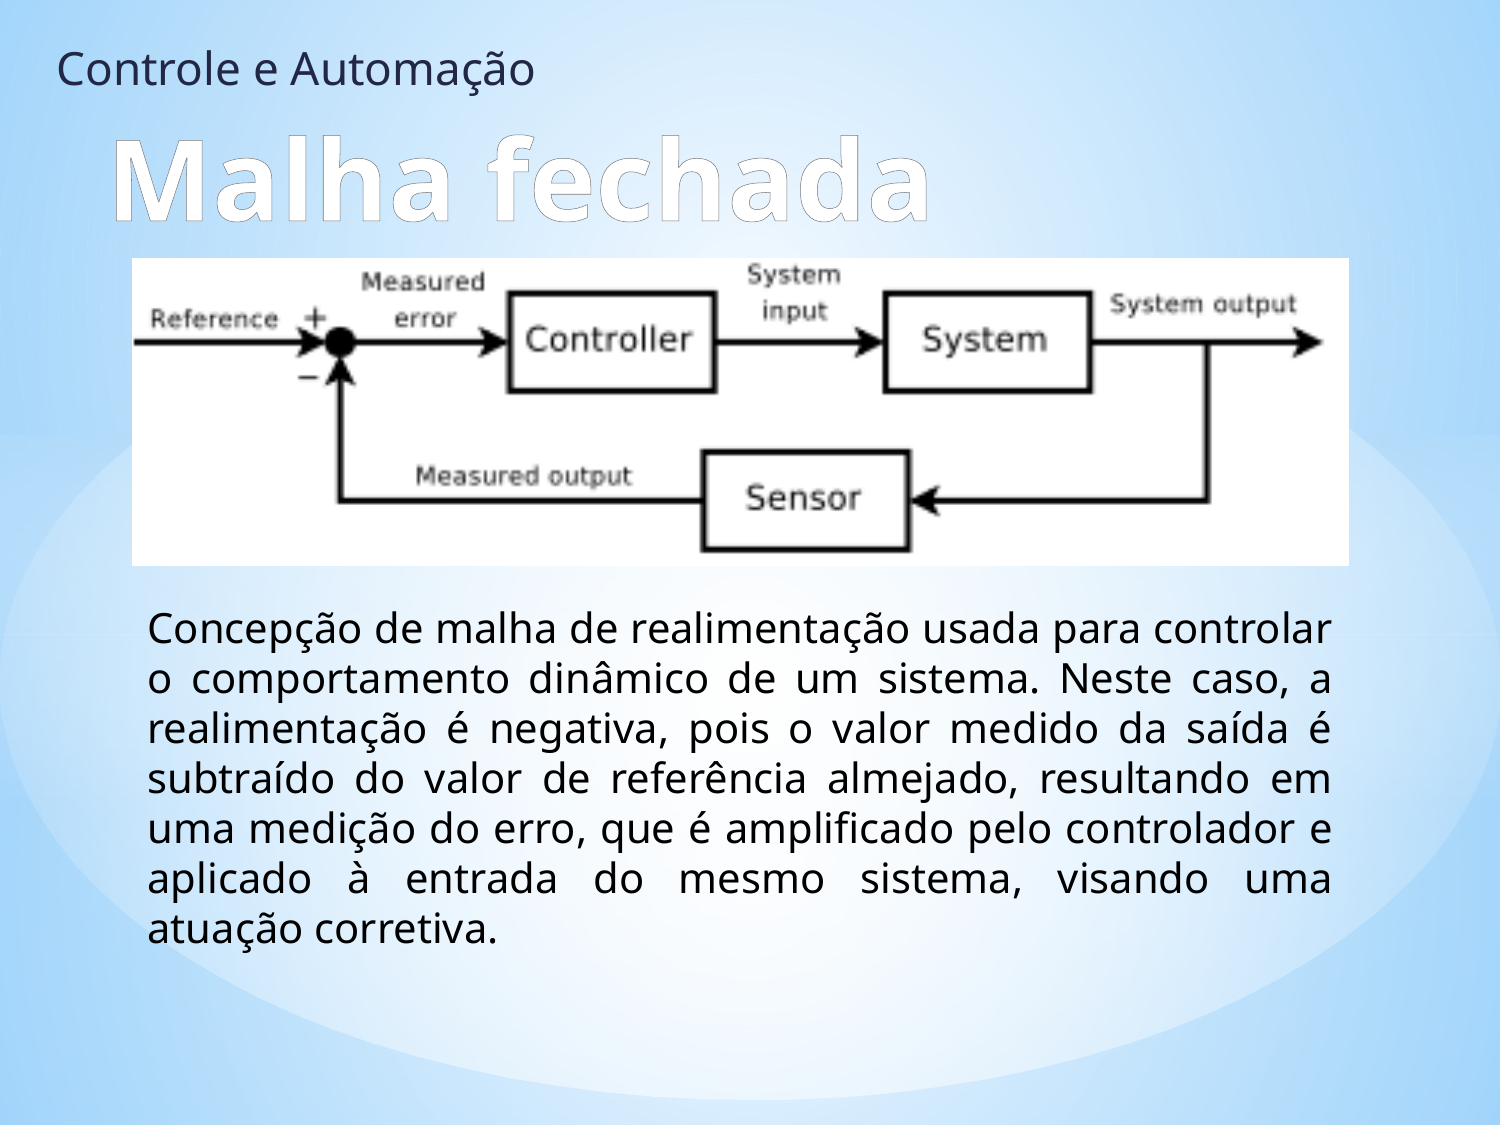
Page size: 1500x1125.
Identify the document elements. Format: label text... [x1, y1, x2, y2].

text_box Malha fechada [91, 100, 950, 251]
subtitle Controle e Automação [41, 31, 967, 177]
picture [132, 258, 1349, 566]
text_box Concepção de malha de realimentação usada para controlar o comportamento dinâmico de um sistema. Neste caso, a realimentação é negativa, pois o valor medido da saída é subtraído do valor de referência almejado, resultando em uma medição do erro, que é amplificado pelo controlador e aplicado à entrada do mesmo sistema, visando uma atuação corretiva. [132, 594, 1349, 960]
